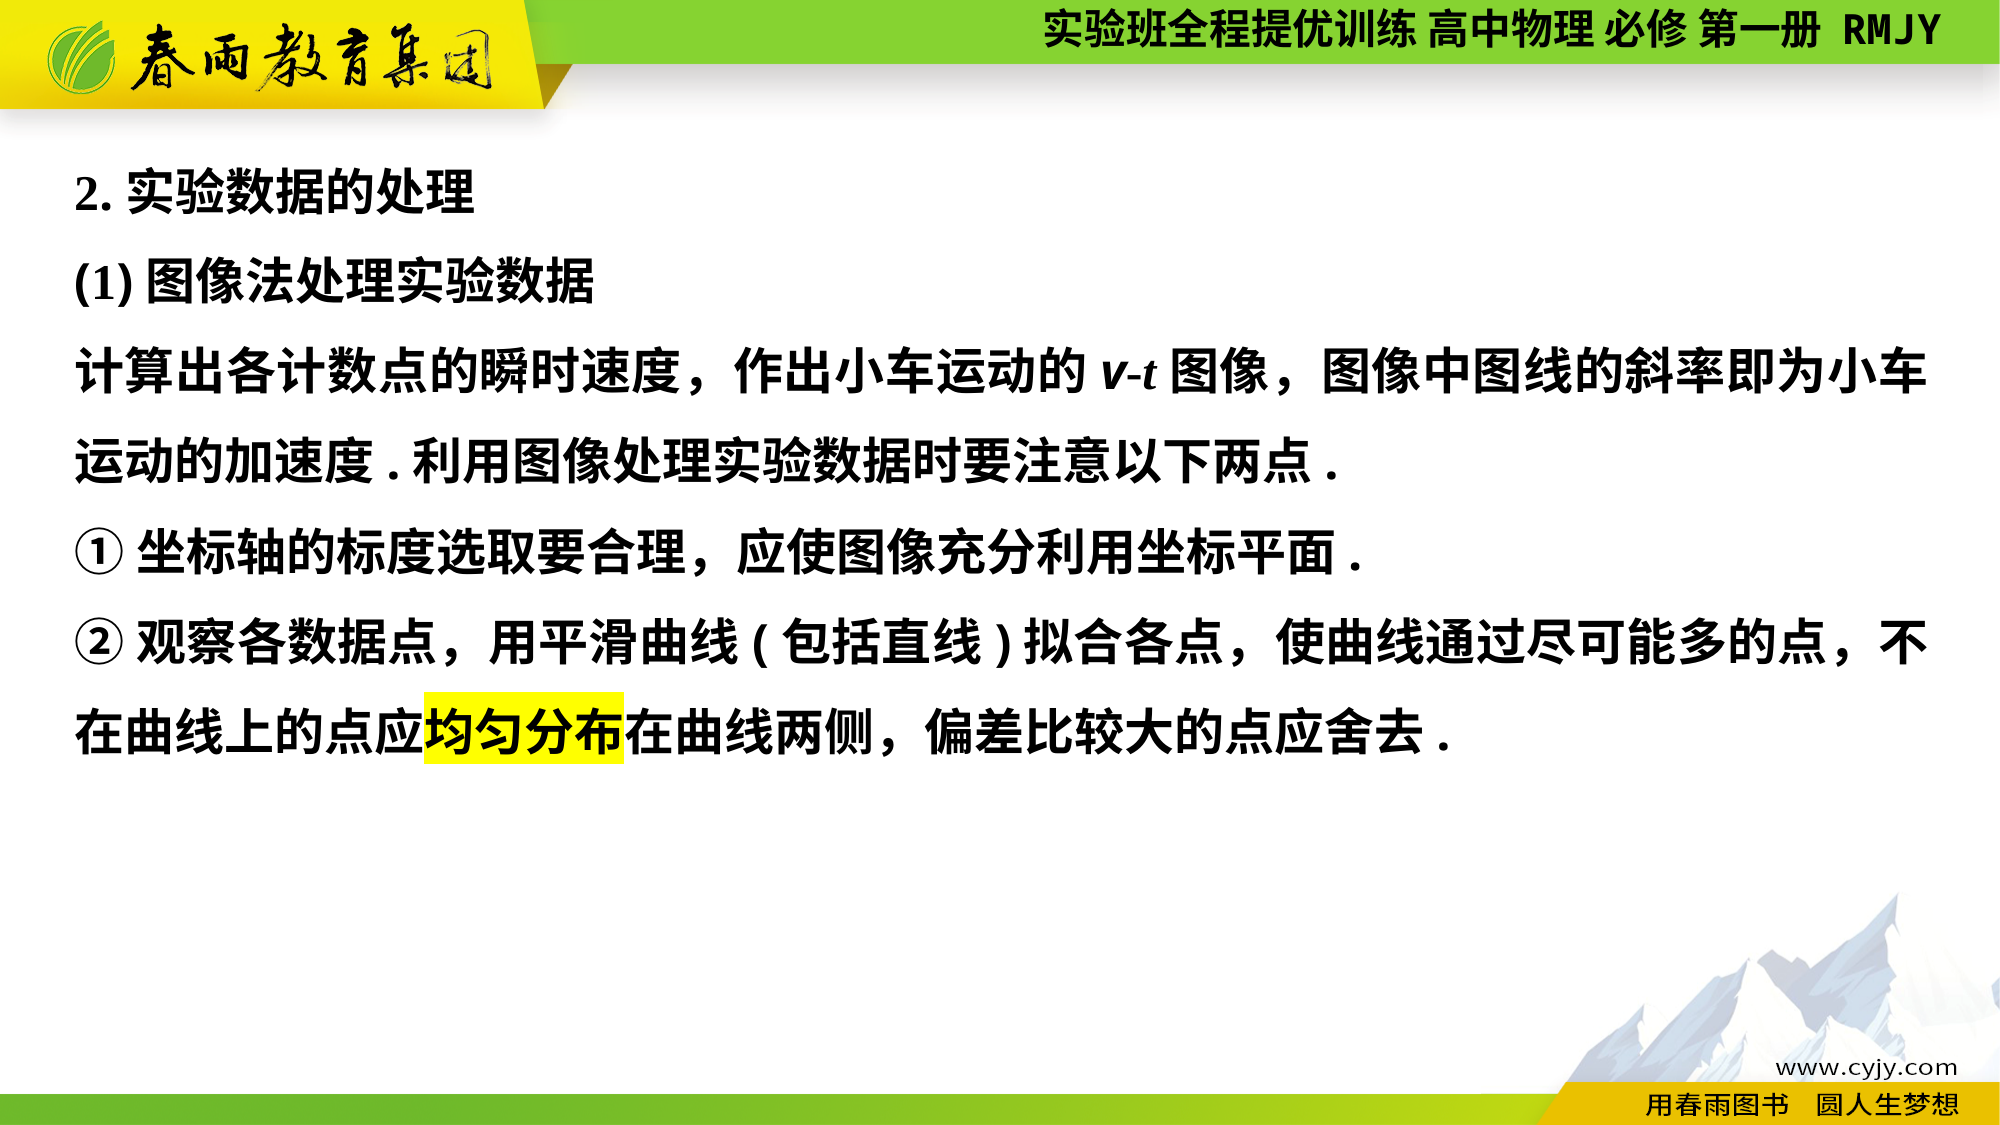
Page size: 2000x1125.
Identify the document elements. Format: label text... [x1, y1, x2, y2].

picture [0, 0, 2000, 1125]
list 2.实验数据的处理 (1)图像法处理实验数据 计算出各计数点的瞬时速度，作出小车运动的v-t图像，图像中图线的斜率即为小车运动的加速度.利用图像处理实验数据时要注意以下两点. ①坐标轴的标度选取要合理，应使图像充分利用坐标平面. ②观察各数据点，用平滑曲线(包括直线)拟合各点，使曲线通过尽可能多的点，不在曲线上的点应均匀分布在曲线两侧，偏差比较大的点应舍去. [59, 122, 1944, 774]
